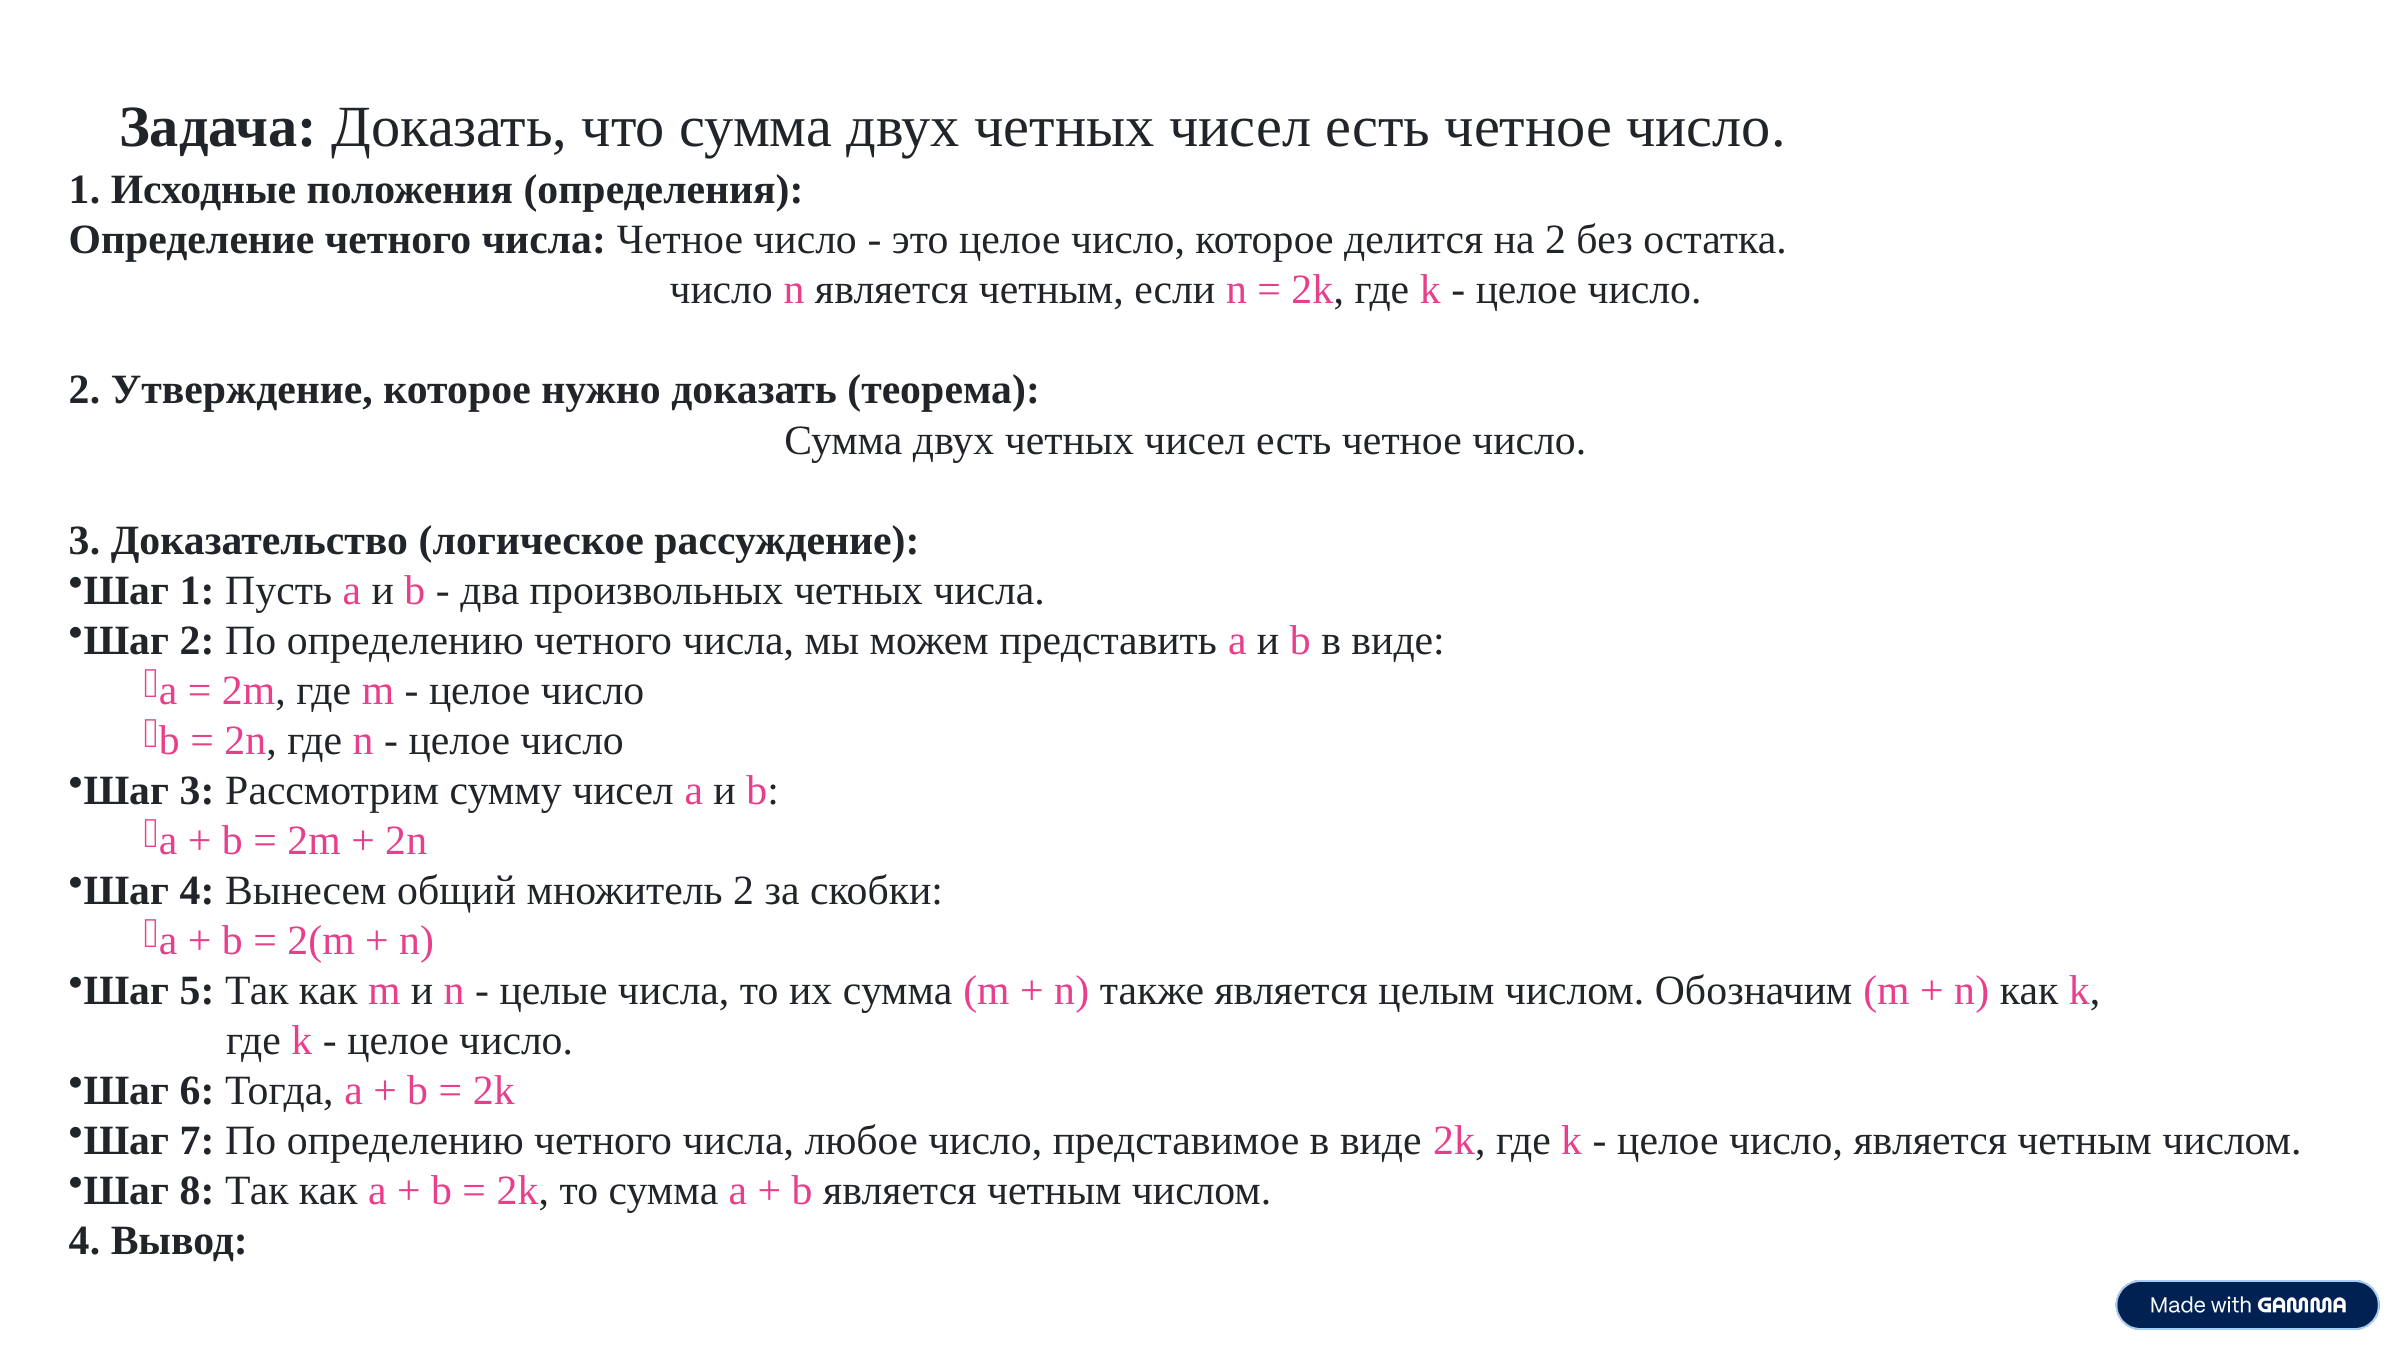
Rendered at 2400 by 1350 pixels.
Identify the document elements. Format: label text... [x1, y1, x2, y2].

text_box 1. Исходные положения (определения): Определение четного числа: Четное число - это целое число, которое делится на 2 без остатка. число n является четным, если n = 2k, где k - целое число. 2. Утверждение, которое нужно доказать (теорема): Сумма двух четных чисел есть четное число. 3. Доказательство (логическое рассуждение): Шаг 1: Пусть a и b - два произвольных четных числа. Шаг 2: По определению четного числа, мы можем представить a и b в виде: a = 2m, где m - целое число b = 2n, где n - целое число Шаг 3: Рассмотрим сумму чисел a и b: a + b = 2m + 2n Шаг 4: Вынесем общий множитель 2 за скобки: a + b = 2(m + n) Шаг 5: Так как m и n - целые числа, то их сумма (m + n) также является целым числом. Обозначим (m + n) как k, где k - целое число. Шаг 6: Тогда, a + b = 2k Шаг 7: По определению четного числа, любое число, представимое в виде 2k, где k - целое число, является четным числом. Шаг 8: Так как a + b = 2k, то сумма a + b является четным числом. 4. Вывод: [53, 154, 2318, 1271]
text_box Задача: Доказать, что сумма двух четных чисел есть четное число. [104, 80, 1802, 154]
picture [2106, 1271, 2389, 1339]
